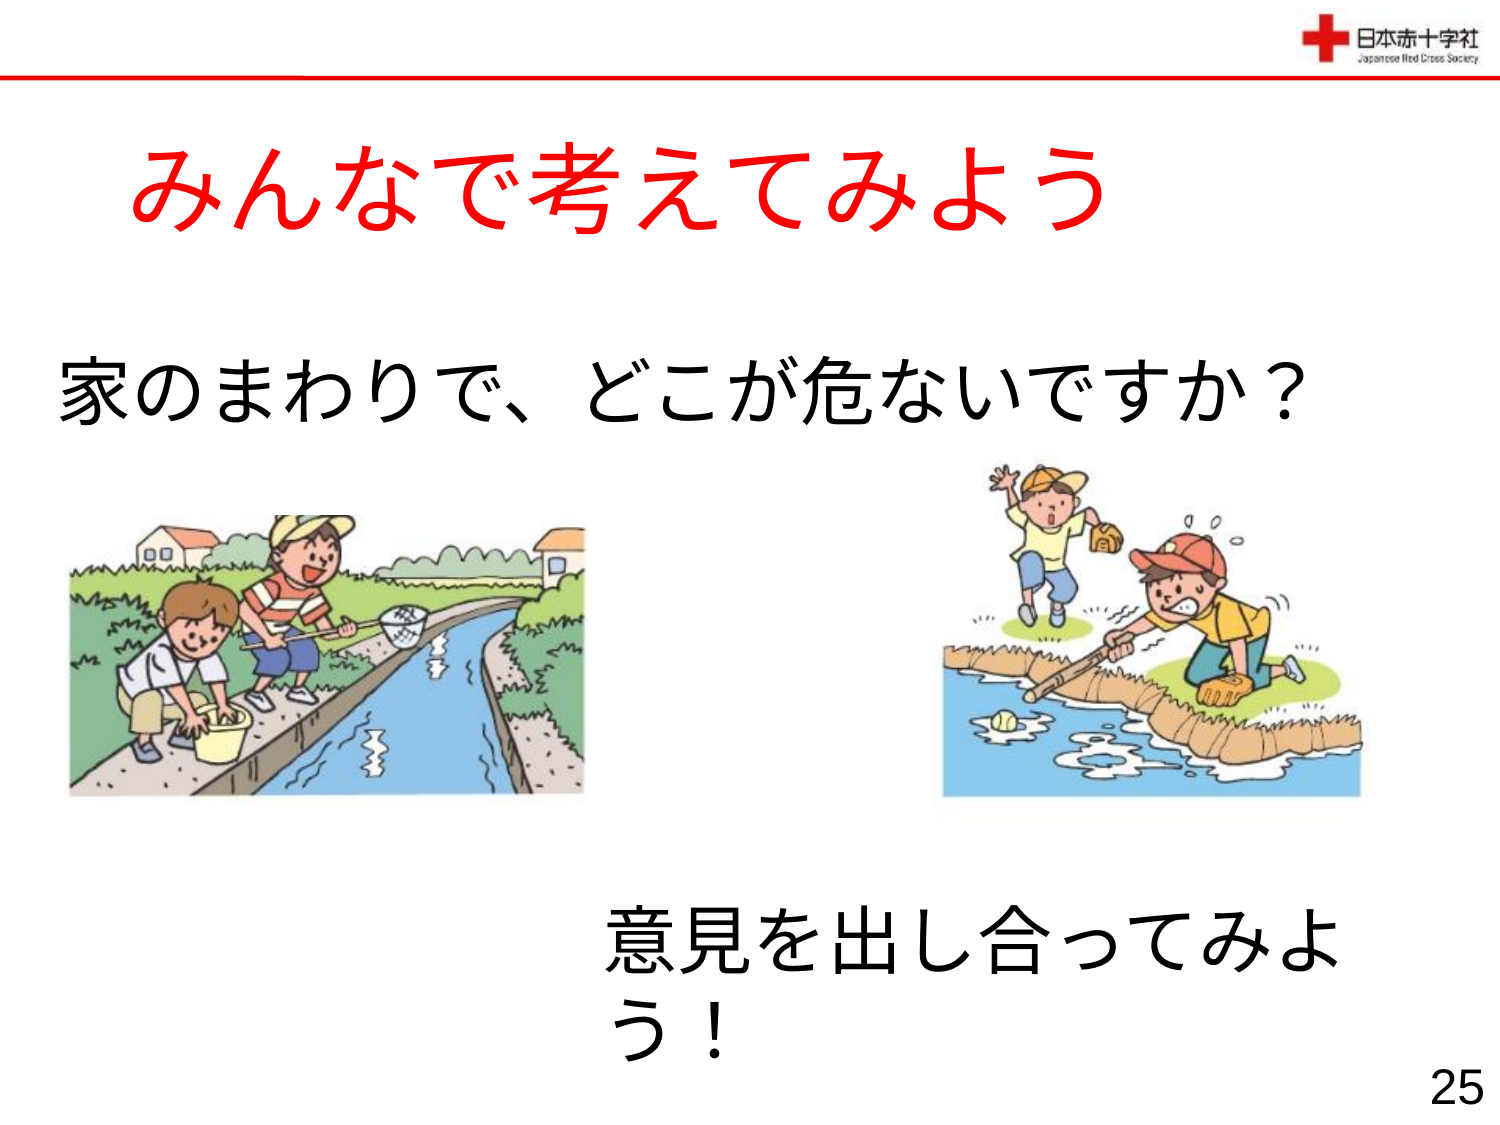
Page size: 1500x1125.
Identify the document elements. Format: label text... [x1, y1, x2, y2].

picture [1296, 8, 1486, 66]
text_box 家のまわりで、どこが危ないですか？ [41, 337, 1477, 443]
slide_number 25 [1149, 1046, 1500, 1125]
picture [64, 514, 588, 811]
text_box 意見を出し合ってみよう！ [587, 886, 1465, 1082]
text_box みんなで考えてみよう [112, 119, 1382, 255]
picture [933, 444, 1377, 823]
